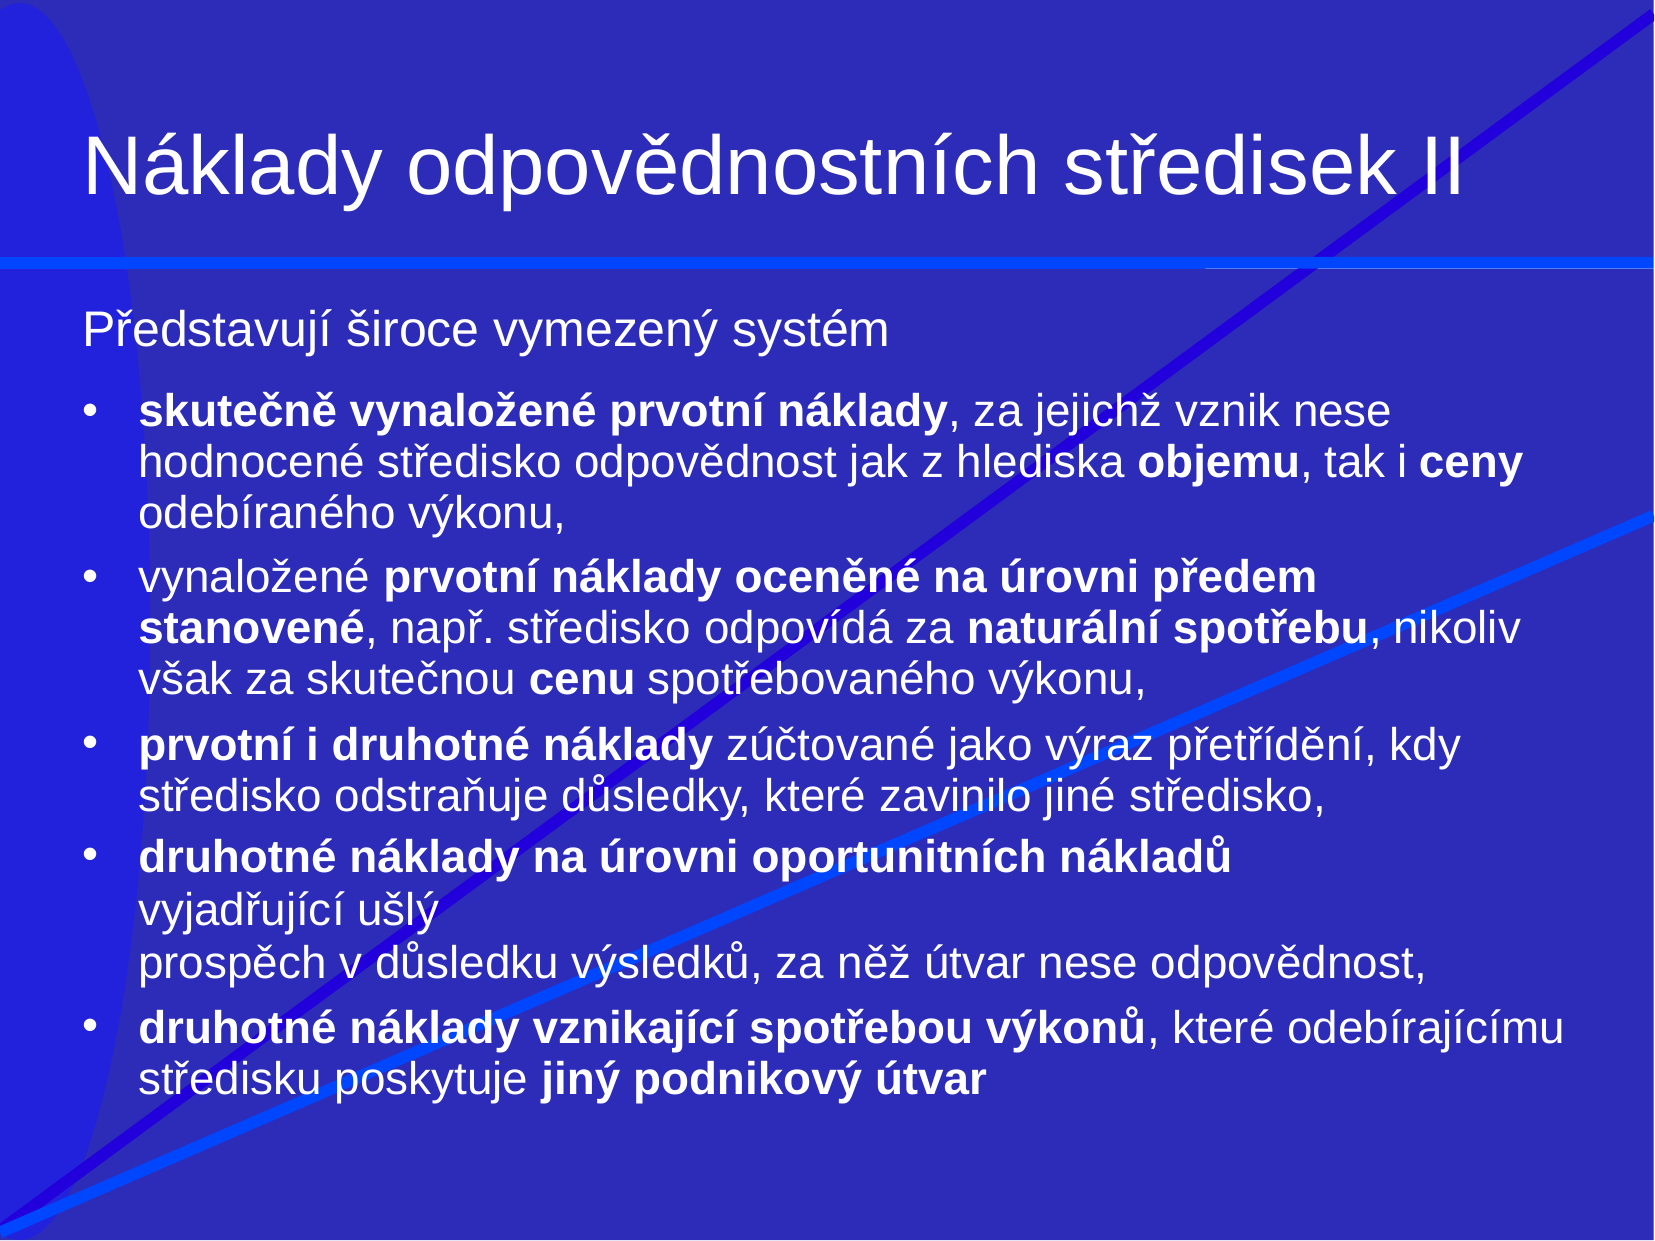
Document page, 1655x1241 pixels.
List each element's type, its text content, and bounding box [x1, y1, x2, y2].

text_box Představují široce vymezený systém skutečně vynaložené prvotní náklady, za jejichž vznik nese hodnocené středisko odpovědnost jak z hlediska objemu, tak i ceny odebíraného výkonu, vynaložené prvotní náklady oceněné na úrovni předem stanovené, např. středisko odpovídá za naturální spotřebu, nikoliv však za skutečnou cenu spotřebovaného výkonu, prvotní i druhotné náklady zúčtované jako výraz přetřídění, kdy středisko odstraňuje důsledky, které zavinilo jiné středisko, druhotné náklady na úrovni oportunitních nákladů vyjadřující ušlý prospěch v důsledku výsledků, za něž útvar nese odpovědnost, druhotné náklady vznikající spotřebou výkonů, které odebírajícímu středisku poskytuje jiný podnikový útvar [80, 296, 1570, 1104]
title Náklady odpovědnostních středisek II [80, 67, 1574, 319]
